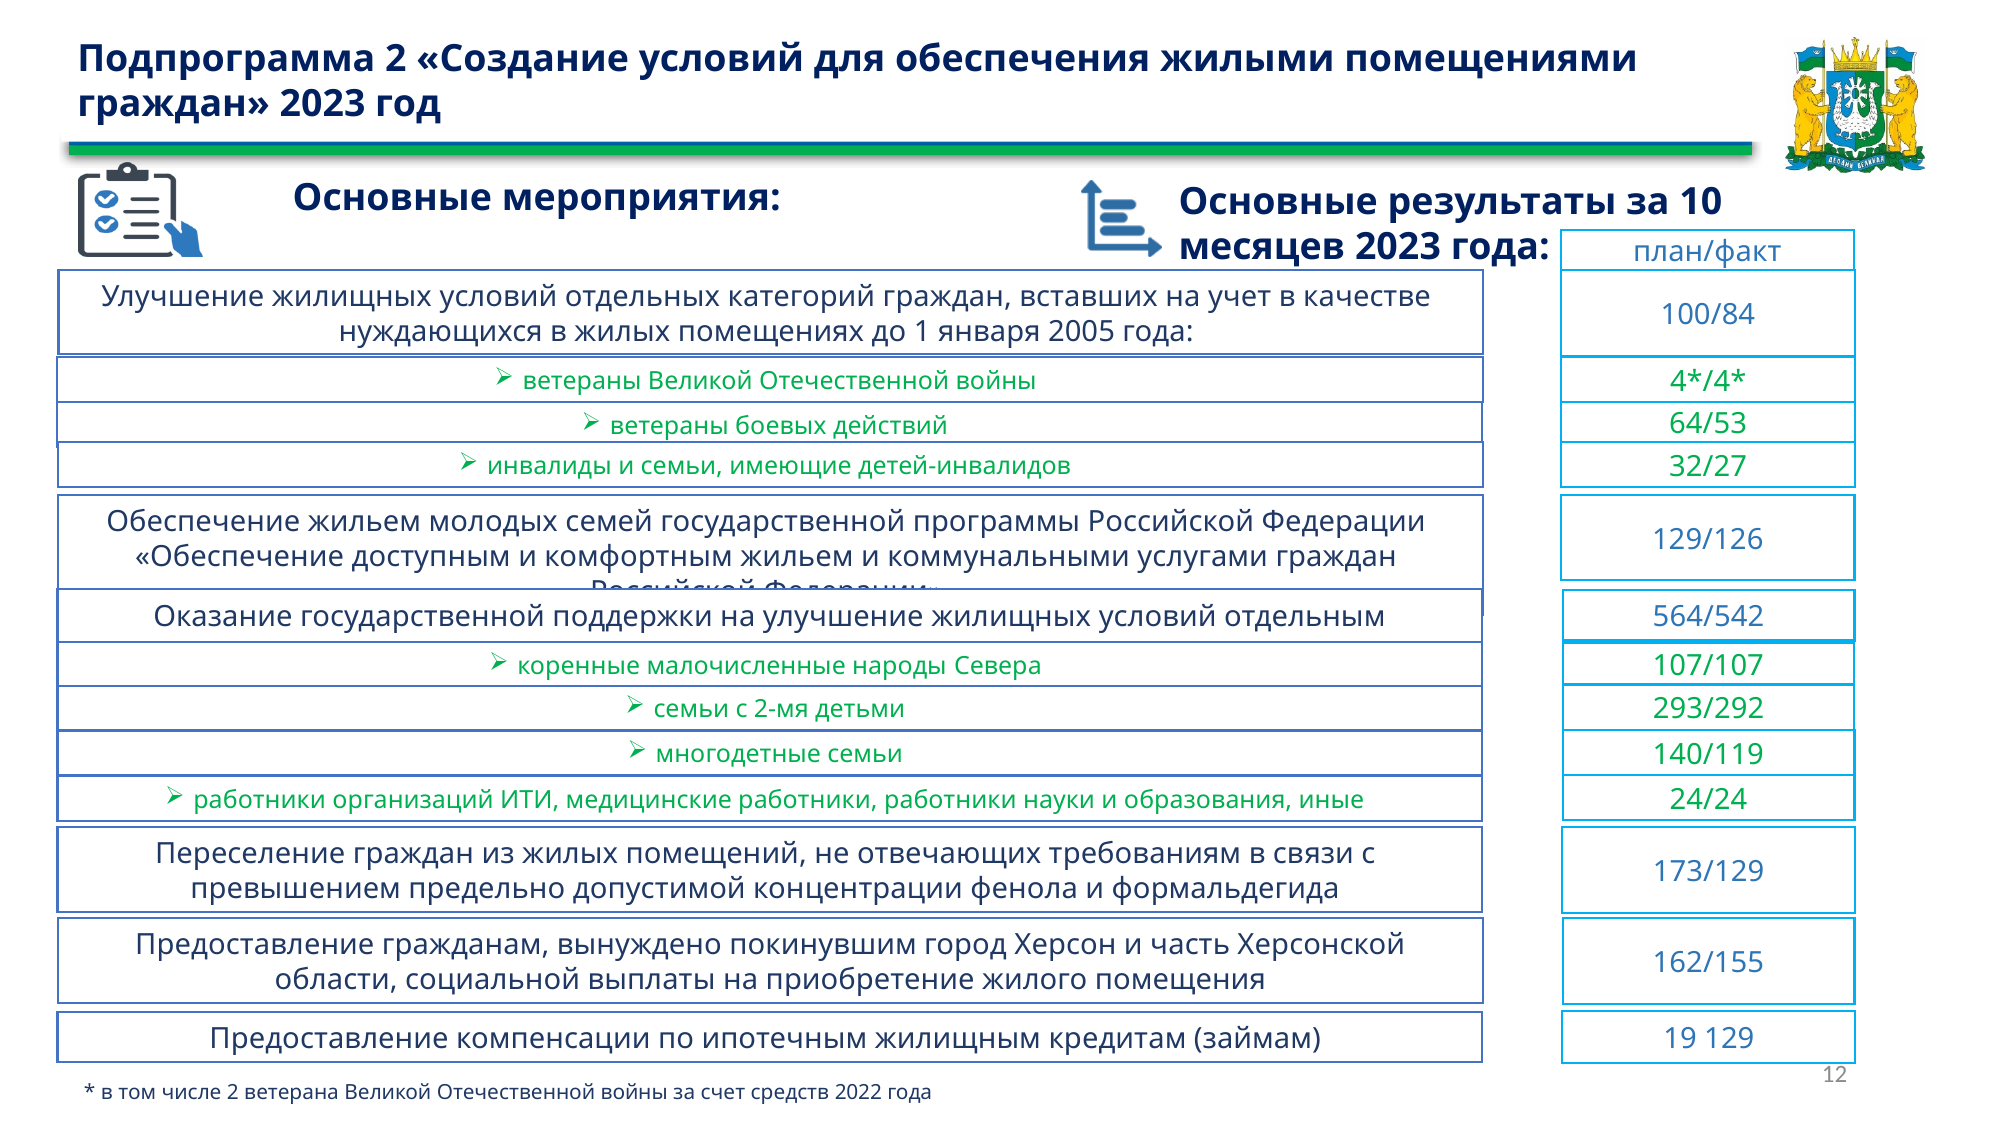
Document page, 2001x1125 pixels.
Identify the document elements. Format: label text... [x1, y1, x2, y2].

text_box Обеспечение жильем молодых семей государственной программы Российской Федерации «Обеспечение доступным и комфортным жильем и коммунальными услугами граждан Российской Федерации» [57, 494, 1484, 616]
picture [1081, 180, 1162, 257]
text_box 100/84 [1560, 269, 1856, 357]
text_box 140/119 [1562, 729, 1856, 774]
text_box * в том числе 2 ветерана Великой Отечественной войны за счет средств 2022 года [69, 1071, 1923, 1111]
text_box 107/107 [1562, 642, 1855, 683]
text_box 162/155 [1562, 917, 1856, 1005]
text_box Предоставление гражданам, вынуждено покинувшим город Херсон и часть Херсонской области, социальной выплаты на приобретение жилого помещения [57, 917, 1484, 1004]
text_box 32/27 [1560, 443, 1856, 488]
text_box план/факт [1560, 229, 1855, 271]
picture [1785, 37, 1925, 173]
text_box 293/292 [1562, 683, 1855, 729]
text_box 64/53 [1560, 403, 1856, 443]
text_box Предоставление компенсации по ипотечным жилищным кредитам (займам) [56, 1011, 1483, 1063]
text_box семьи с 2-мя детьми [56, 685, 1483, 730]
text_box многодетные семьи [56, 730, 1483, 775]
text_box Улучшение жилищных условий отдельных категорий граждан, вставших на учет в качестве нуждающихся в жилых помещениях до 1 января 2005 года: [57, 269, 1484, 355]
text_box 4*/4* [1560, 357, 1856, 403]
text_box Оказание государственной поддержки на улучшение жилищных условий отдельным категориям граждан: [56, 588, 1483, 641]
text_box Основные мероприятия: [203, 168, 914, 227]
picture [77, 162, 203, 257]
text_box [69, 134, 1752, 156]
text_box 173/129 [1561, 826, 1856, 914]
slide_number 12 [1412, 1042, 1863, 1103]
text_box работники организаций ИТИ, медицинские работники, работники науки и образования, иные [56, 775, 1483, 822]
text_box Переселение граждан из жилых помещений, не отвечающих требованиям в связи с превышением предельно допустимой концентрации фенола и формальдегида [56, 826, 1483, 913]
text_box 19 129 [1561, 1010, 1856, 1064]
text_box Подпрограмма 2 «Создание условий для обеспечения жилыми помещениями граждан» 2023 год [61, 15, 1764, 142]
text_box 129/126 [1560, 494, 1856, 581]
text_box коренные малочисленные народы Севера [56, 641, 1483, 685]
text_box 24/24 [1562, 774, 1856, 821]
text_box Основные результаты за 10 месяцев 2023 года: [1166, 168, 1802, 275]
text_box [57, 356, 1484, 488]
text_box 564/542 [1562, 589, 1856, 642]
